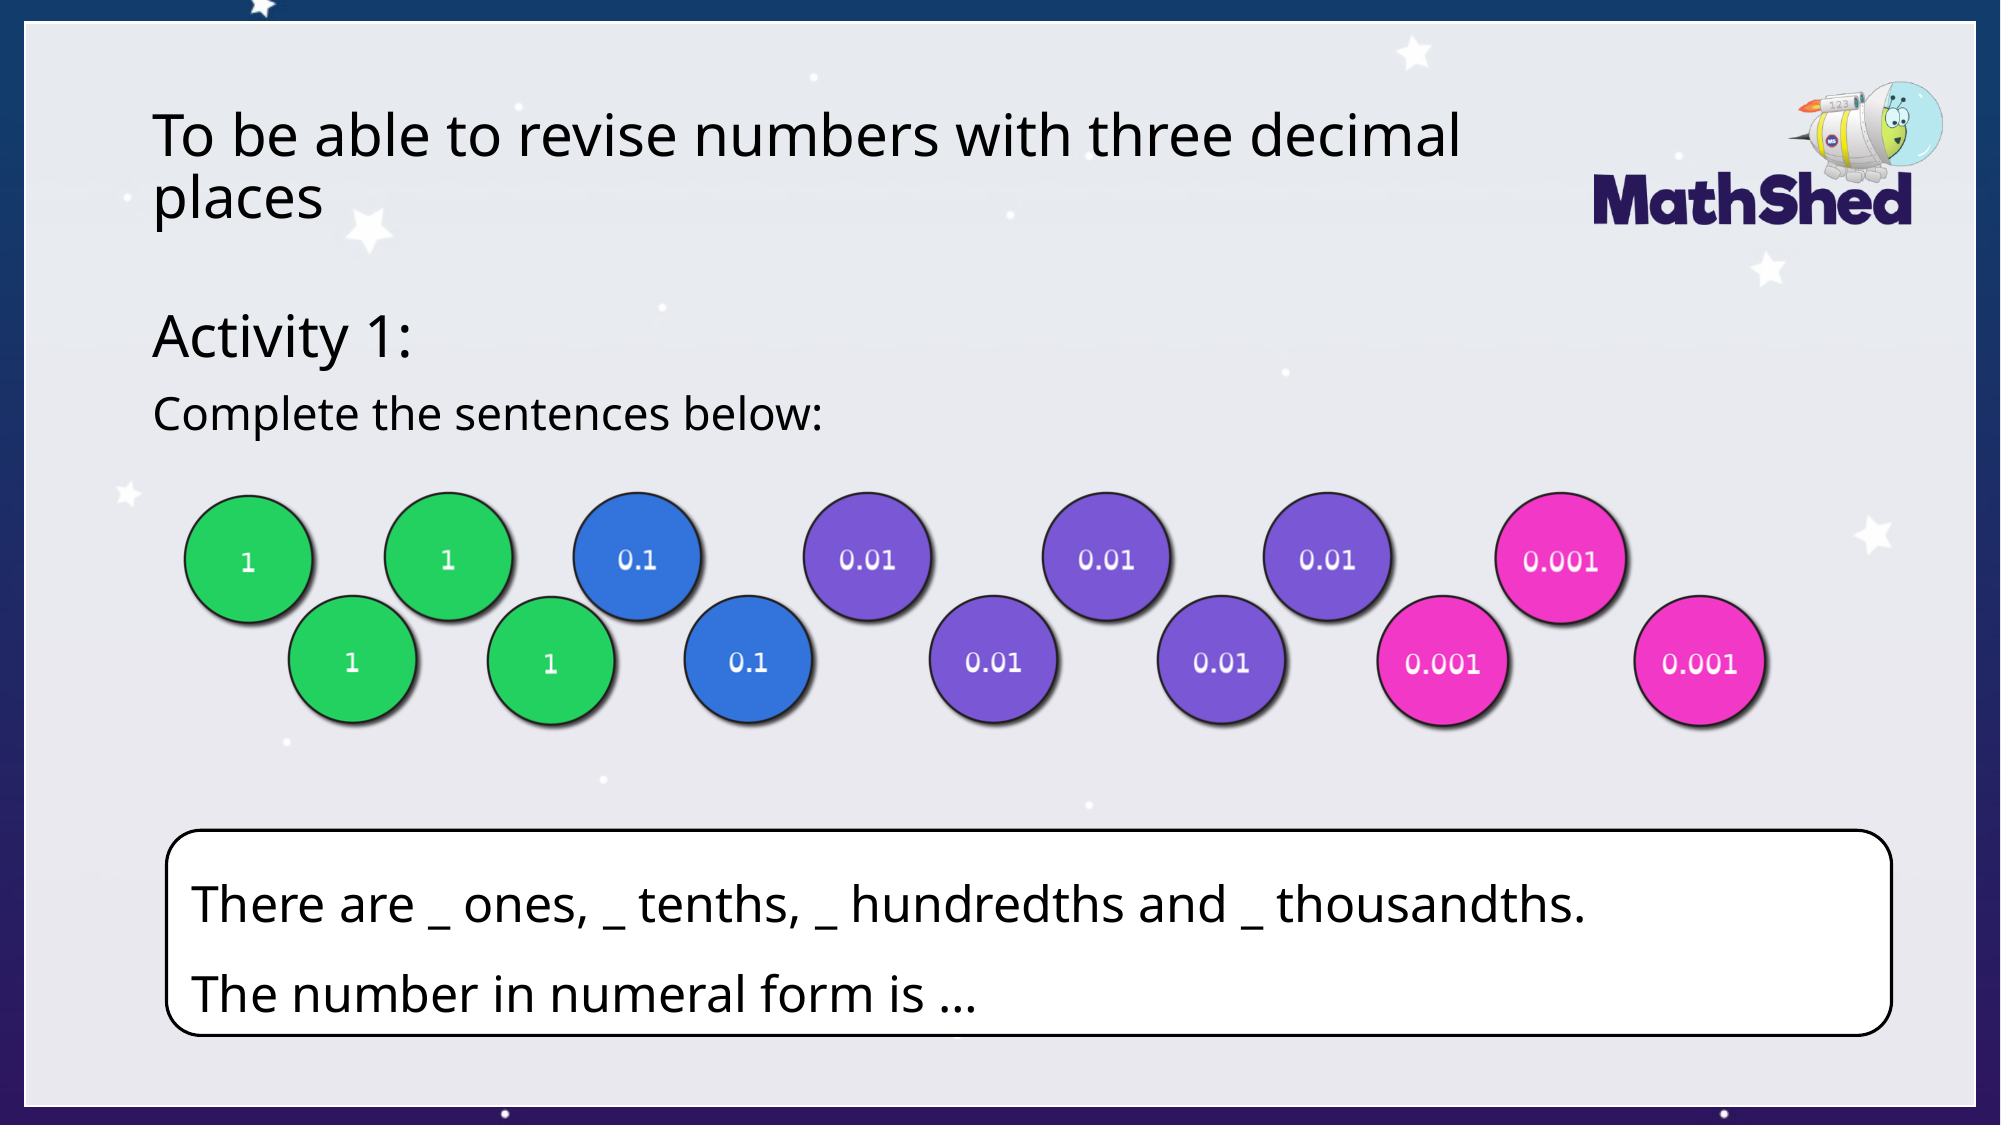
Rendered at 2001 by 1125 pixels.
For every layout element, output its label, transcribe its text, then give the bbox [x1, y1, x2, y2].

picture [0, 0, 2001, 1125]
list Activity 1: Complete the sentences below: [137, 299, 1863, 1014]
text_box There are _ ones, _ tenths, _ hundredths and _ thousandths. The number in numeral form is … [165, 829, 1893, 1037]
text_box [1496, 387, 1648, 536]
title To be able to revise numbers with three decimal places [137, 59, 1578, 278]
